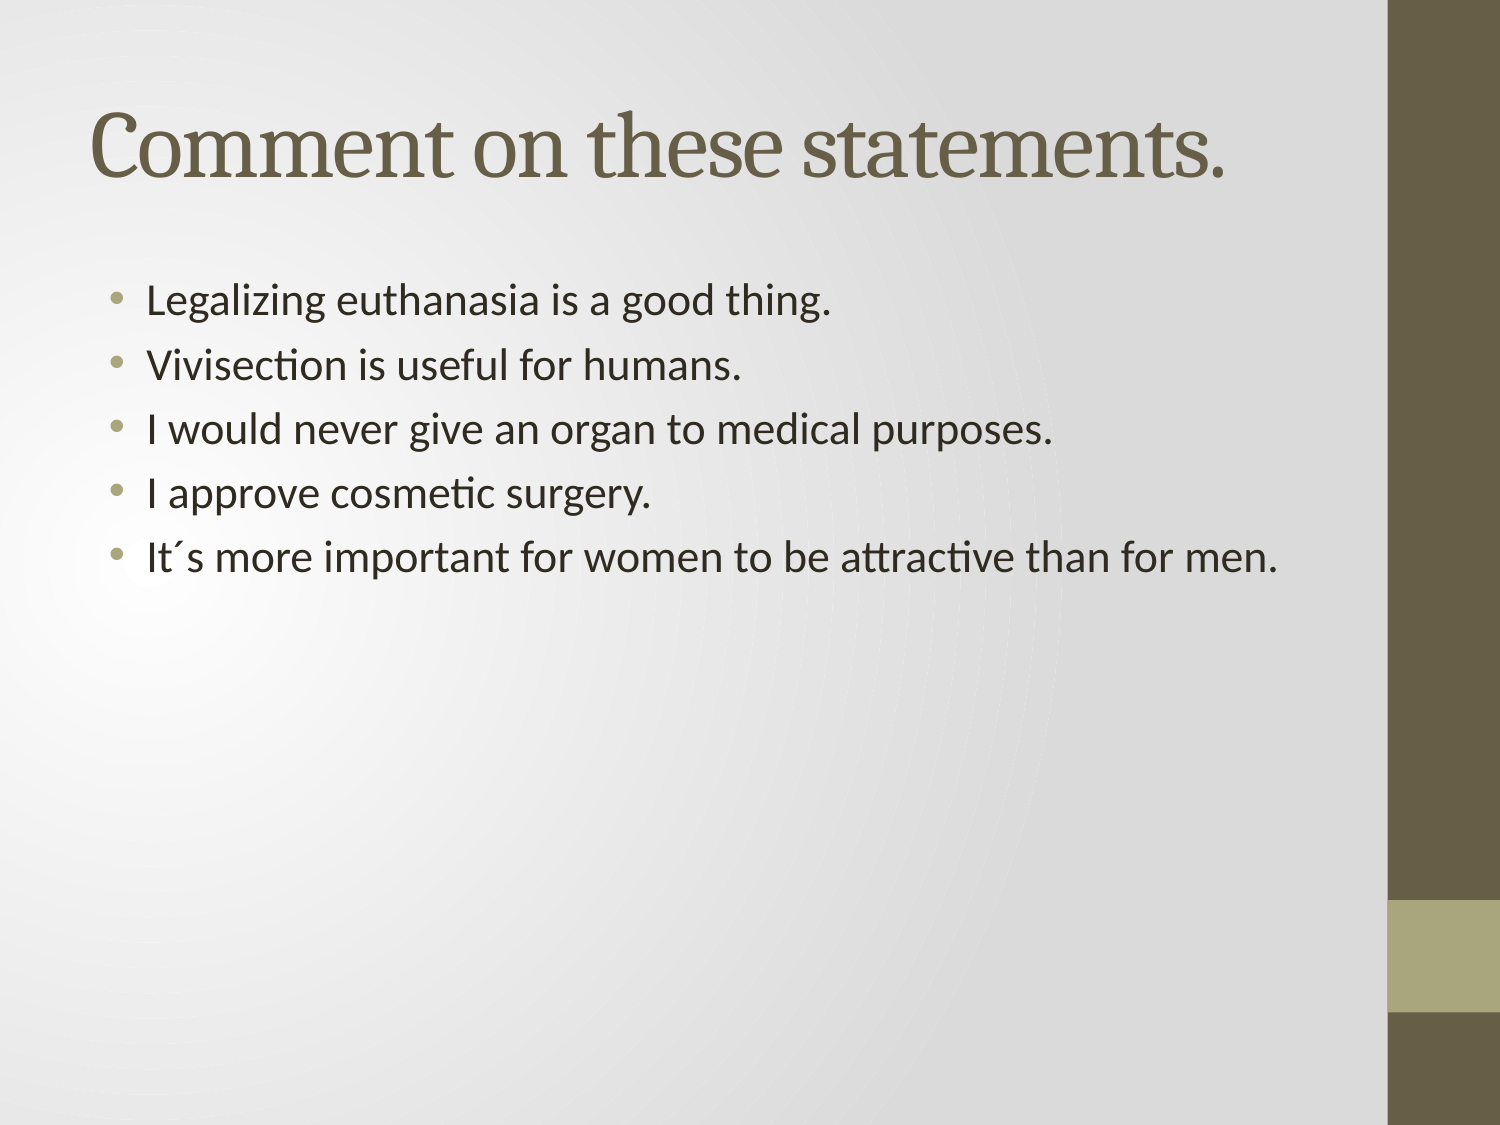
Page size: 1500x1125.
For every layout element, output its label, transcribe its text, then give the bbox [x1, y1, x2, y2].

title Comment on these statements. [75, 45, 1325, 233]
list Legalizing euthanasia is a good thing. Vivisection is useful for humans. I would never give an organ to medical purposes. I approve cosmetic surgery. It´s more important for women to be attractive than for men. [75, 262, 1325, 1050]
